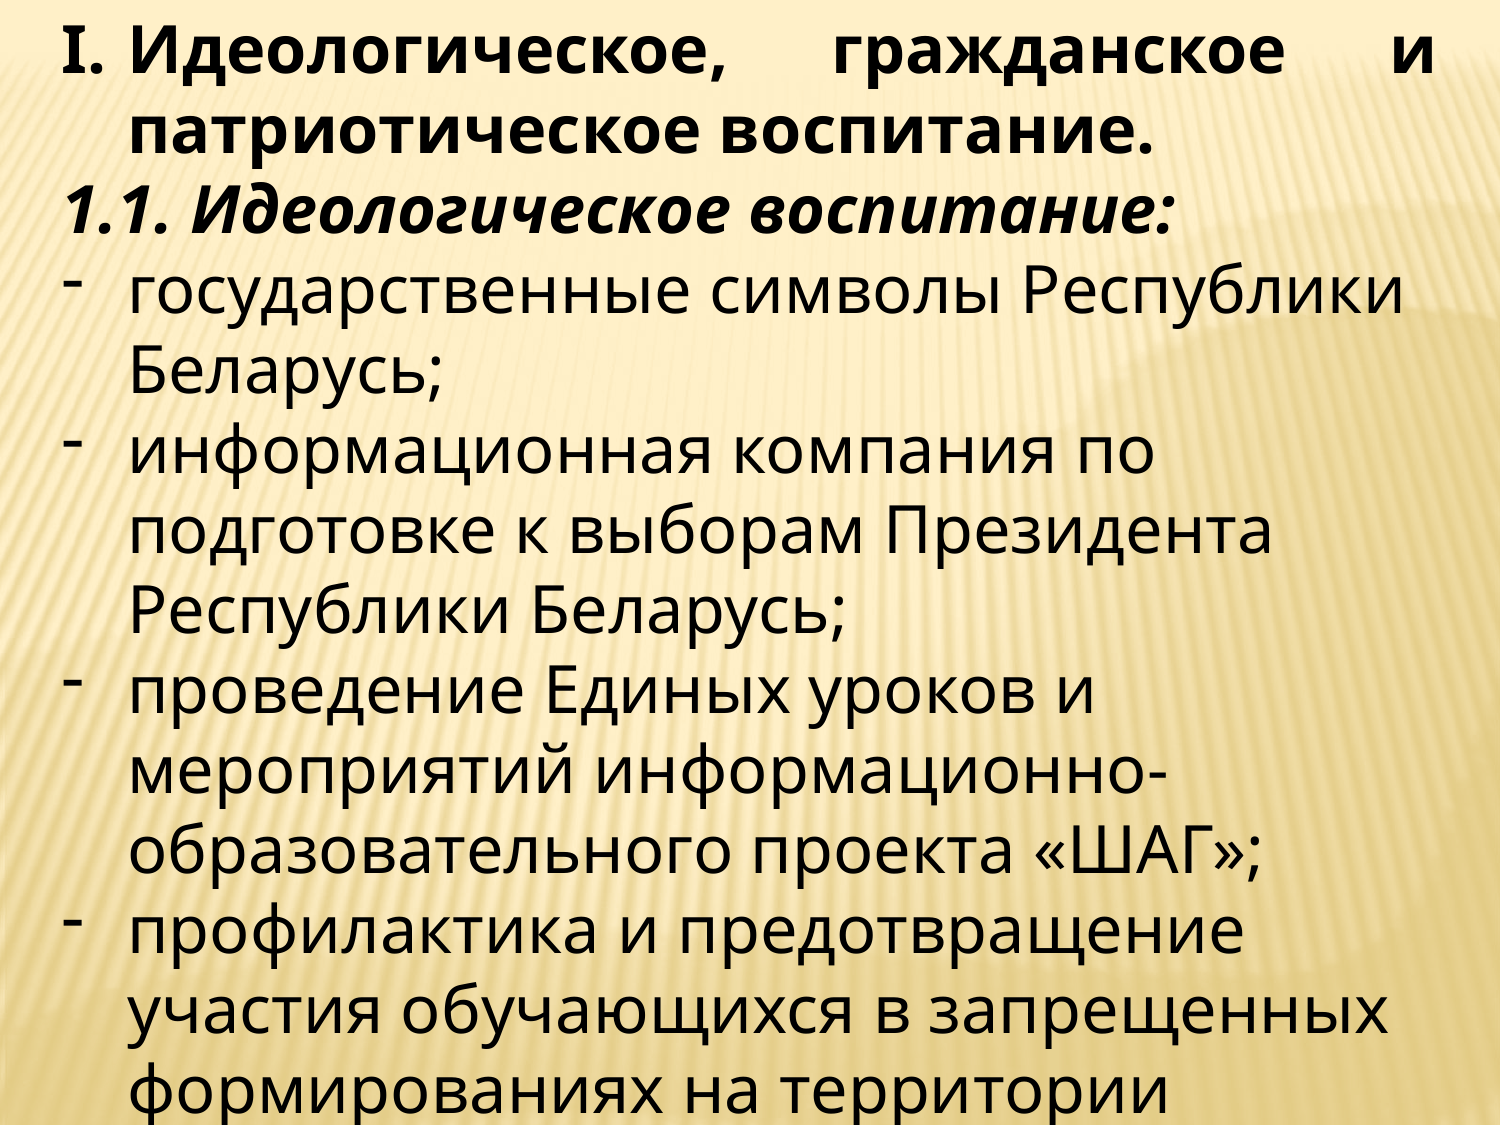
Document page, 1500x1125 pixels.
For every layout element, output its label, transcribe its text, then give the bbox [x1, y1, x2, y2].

text_box Идеологическое, гражданское и патриотическое воспитание. 1.1. Идеологическое воспитание: государственные символы Республики Беларусь; информационная компания по подготовке к выборам Президента Республики Беларусь; проведение Единых уроков и мероприятий информационно-образовательного проекта «ШАГ»; профилактика и предотвращение участия обучающихся в запрещенных формированиях на территории Республики Беларусь. [46, 0, 1454, 1125]
